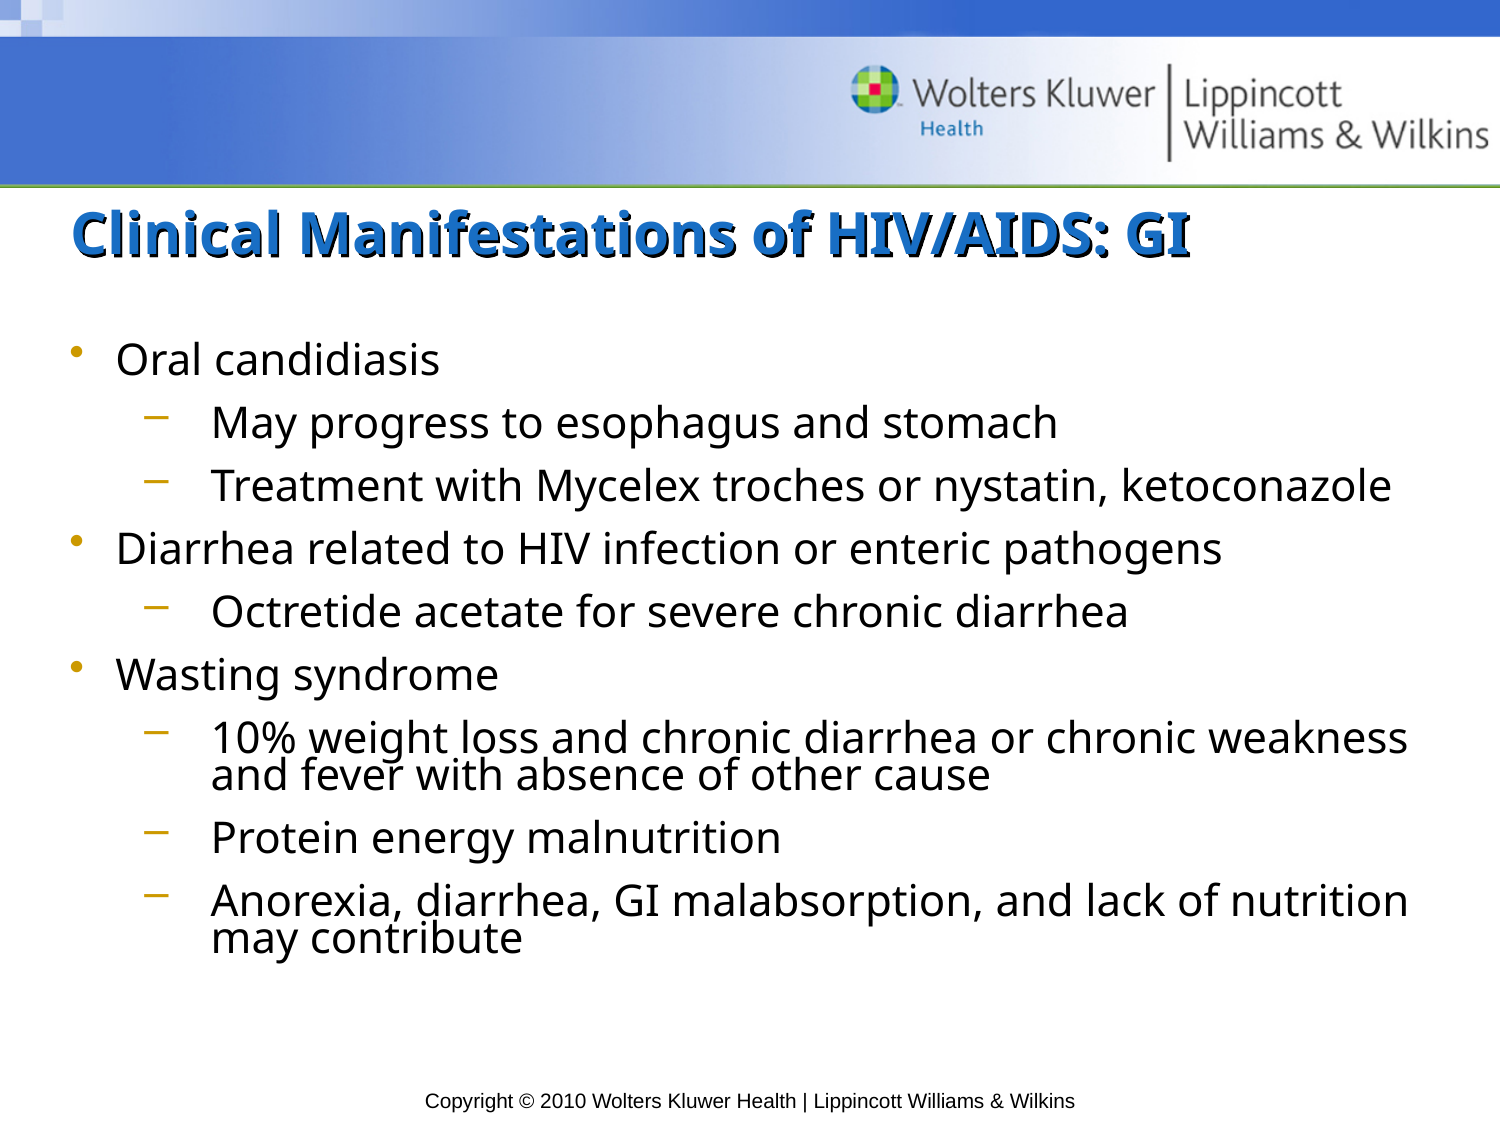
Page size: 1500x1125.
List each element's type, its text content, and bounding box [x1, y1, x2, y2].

picture [0, 0, 1500, 188]
title Clinical Manifestations of HIV/AIDS: GI [70, 203, 1470, 268]
list Oral candidiasis May progress to esophagus and stomach Treatment with Mycelex troches or nystatin, ketoconazole Diarrhea related to HIV infection or enteric pathogens Octretide acetate for severe chronic diarrhea Wasting syndrome 10% weight loss and chronic diarrhea or chronic weakness and fever with absence of other cause Protein energy malnutrition Anorexia, diarrhea, GI malabsorption, and lack of nutrition may contribute [53, 264, 1468, 1045]
